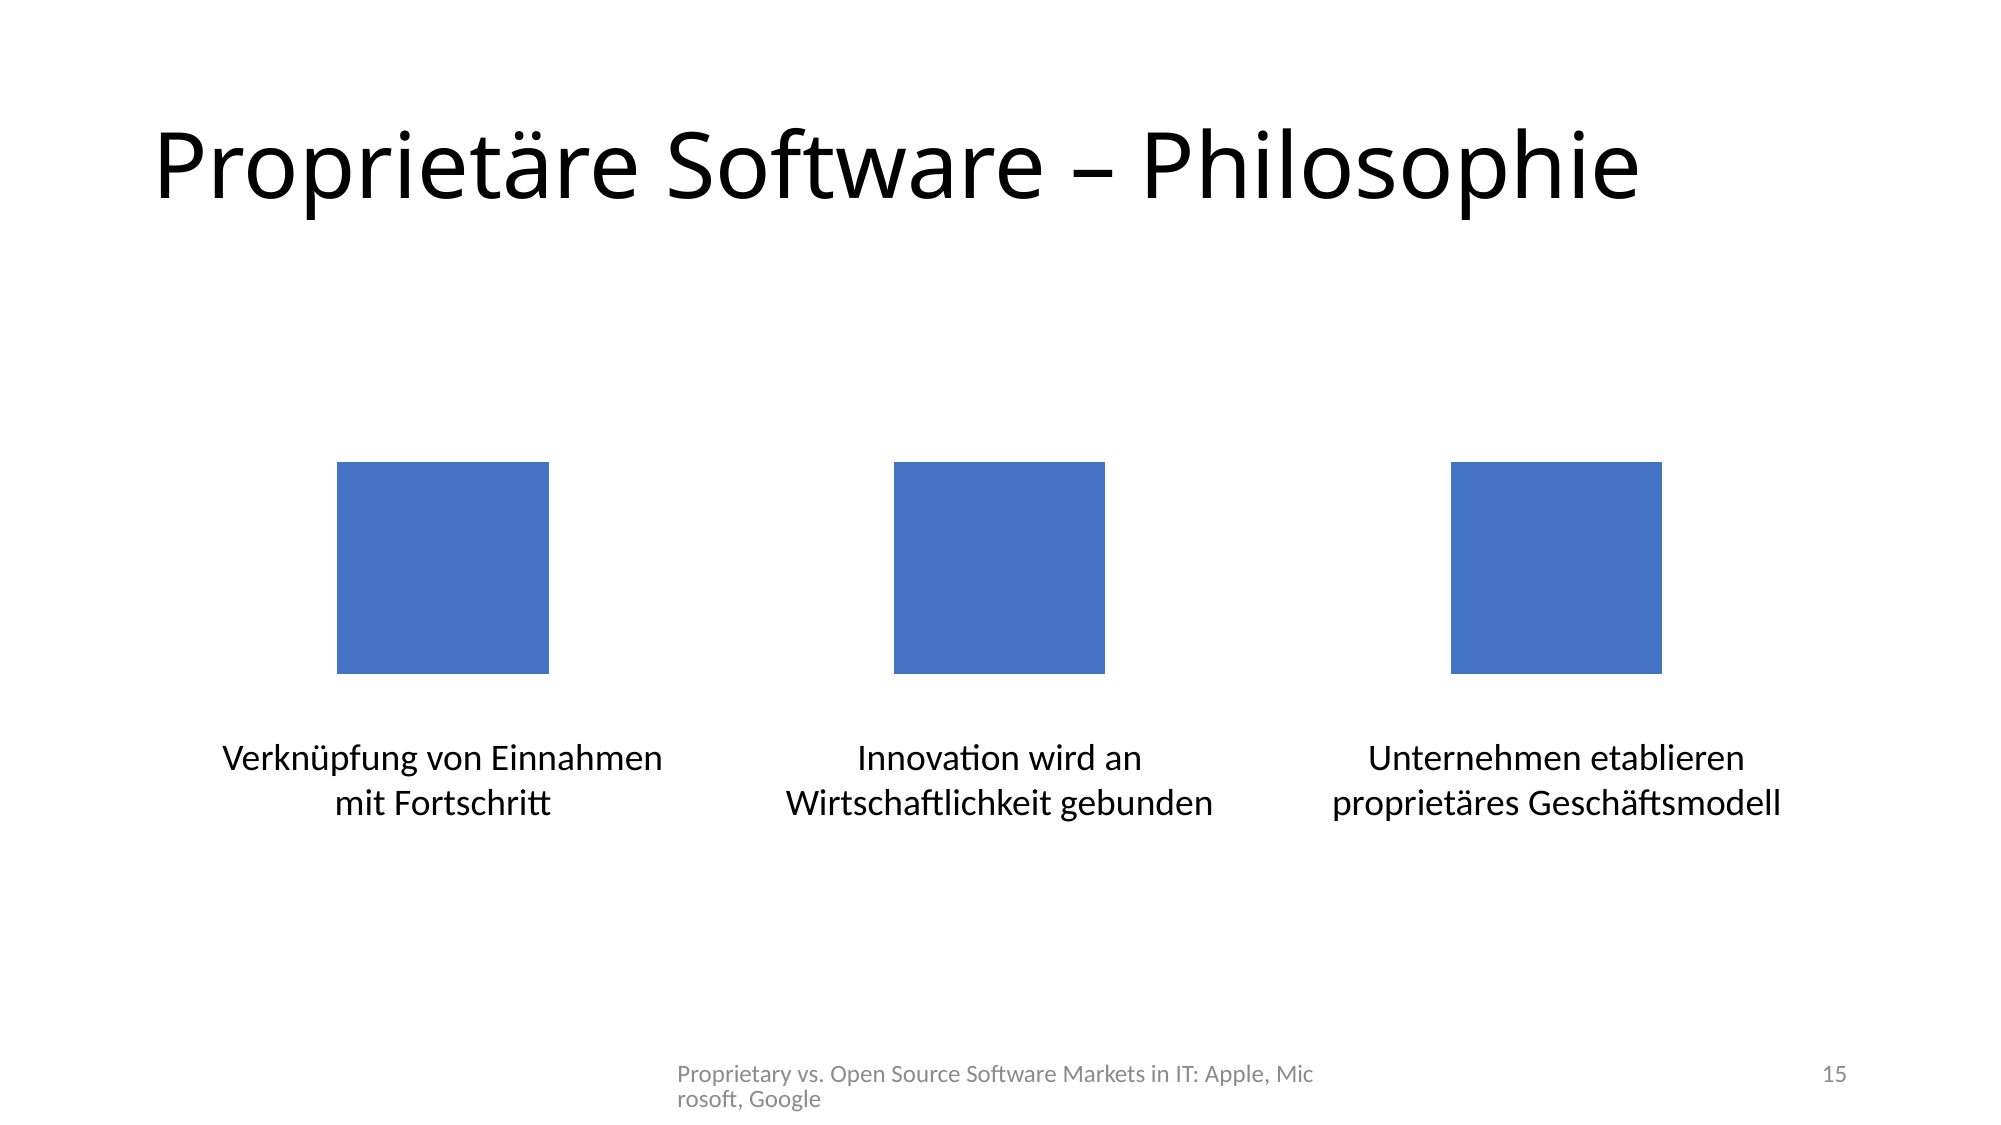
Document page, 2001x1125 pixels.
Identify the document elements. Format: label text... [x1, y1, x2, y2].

footer Proprietary vs. Open Source Software Markets in IT: Apple, Microsoft, Google [662, 1042, 1338, 1103]
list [137, 299, 1863, 1014]
title Proprietäre Software – Philosophie [137, 59, 1863, 278]
slide_number 15 [1412, 1042, 1863, 1103]
